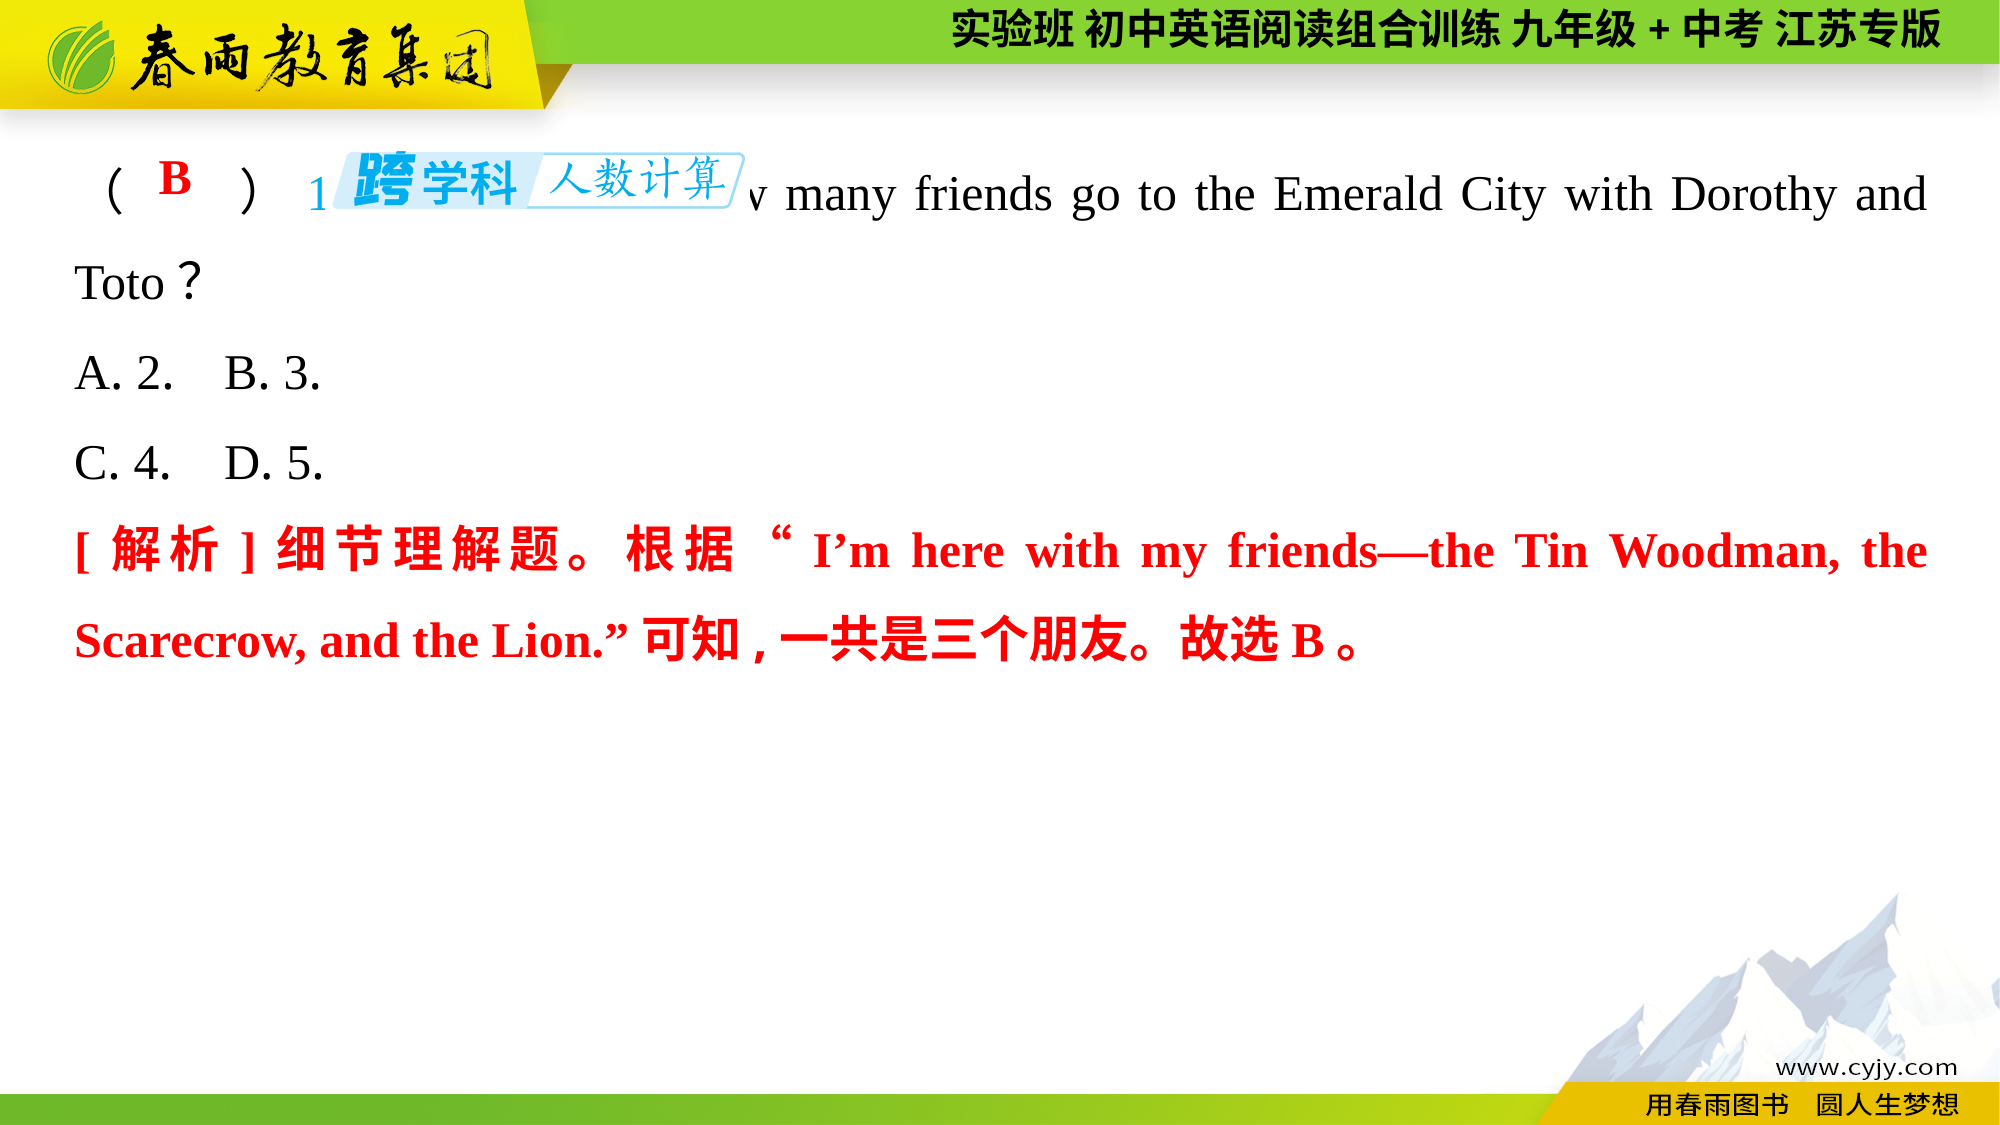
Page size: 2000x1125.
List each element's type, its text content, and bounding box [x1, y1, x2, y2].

text_box B [143, 137, 207, 213]
text_box [解析]细节理解题。根据“I’m here with my friends—the Tin Woodman, the Scarecrow, and the Lion.”可知,一共是三个朋友。故选B。 [59, 479, 1944, 675]
picture [0, 0, 2000, 1125]
list （ ）1. How many friends go to the Emerald City with Dorothy and Toto？ A. 2. B. 3. C. 4. D. 5. [59, 122, 1944, 479]
